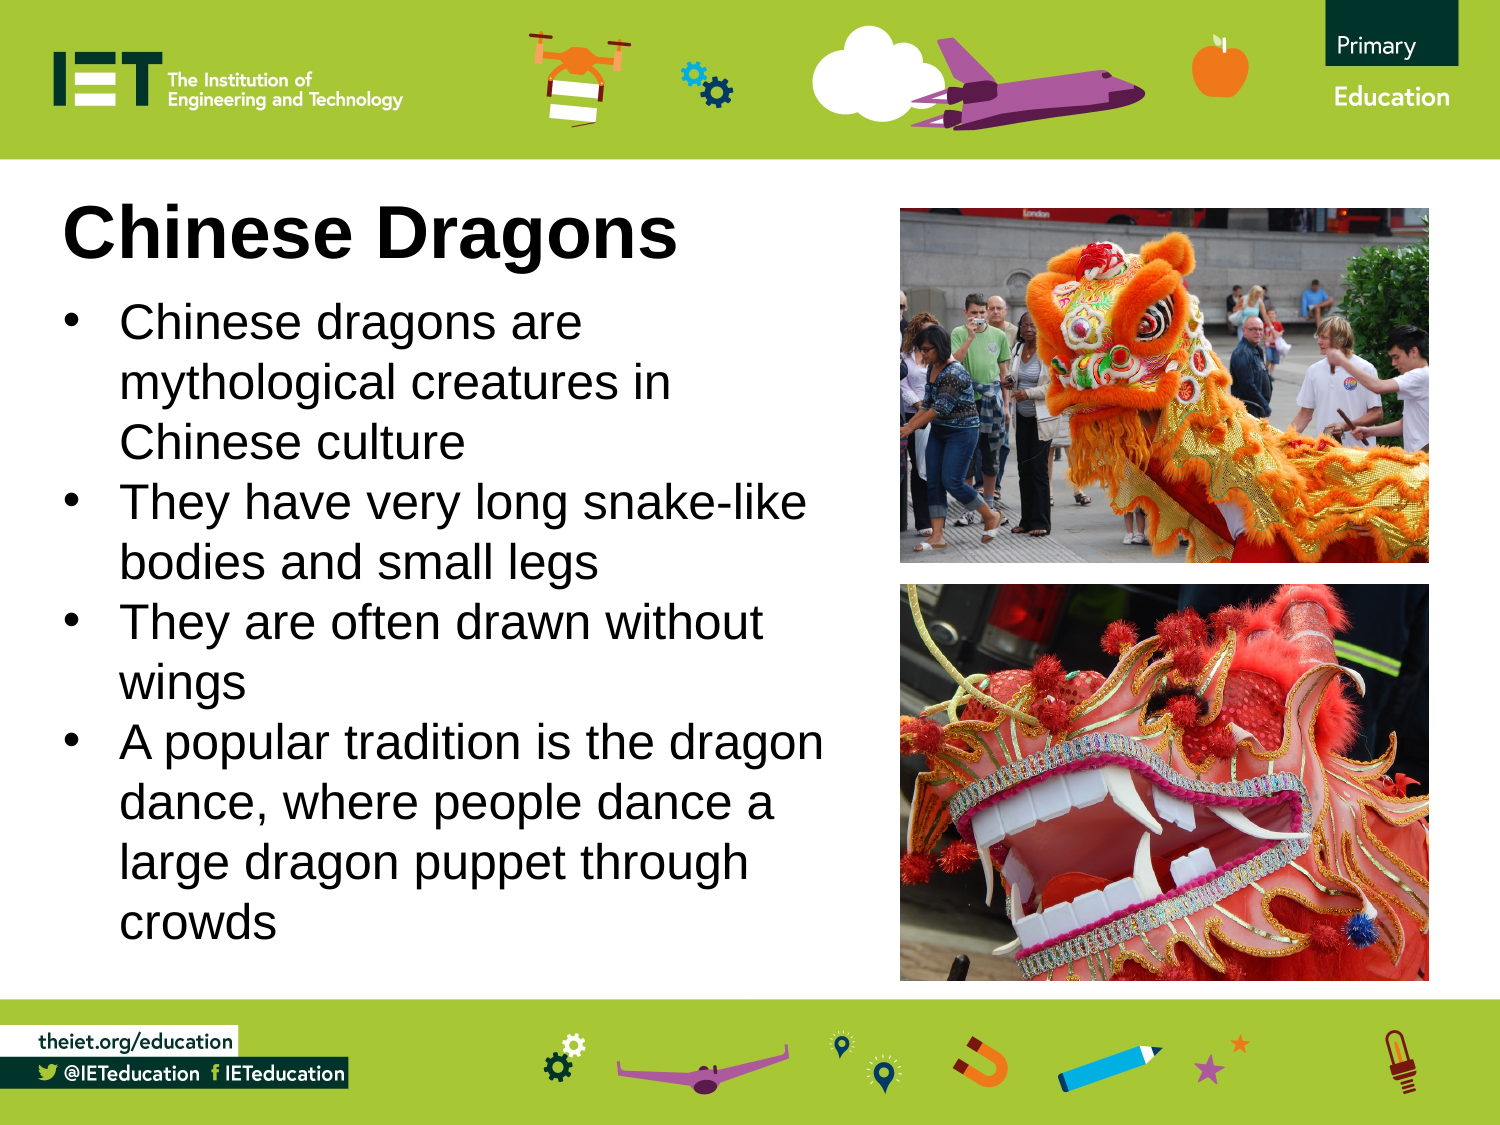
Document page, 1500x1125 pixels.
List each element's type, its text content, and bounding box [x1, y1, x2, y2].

picture [0, 0, 1500, 1125]
text_box Chinese Dragons [48, 176, 954, 281]
text_box [0, 171, 1484, 306]
text_box Chinese dragons are mythological creatures in Chinese culture They have very long snake-like bodies and small legs They are often drawn without wings A popular tradition is the dragon dance, where people dance a large dragon puppet through crowds [48, 282, 845, 957]
